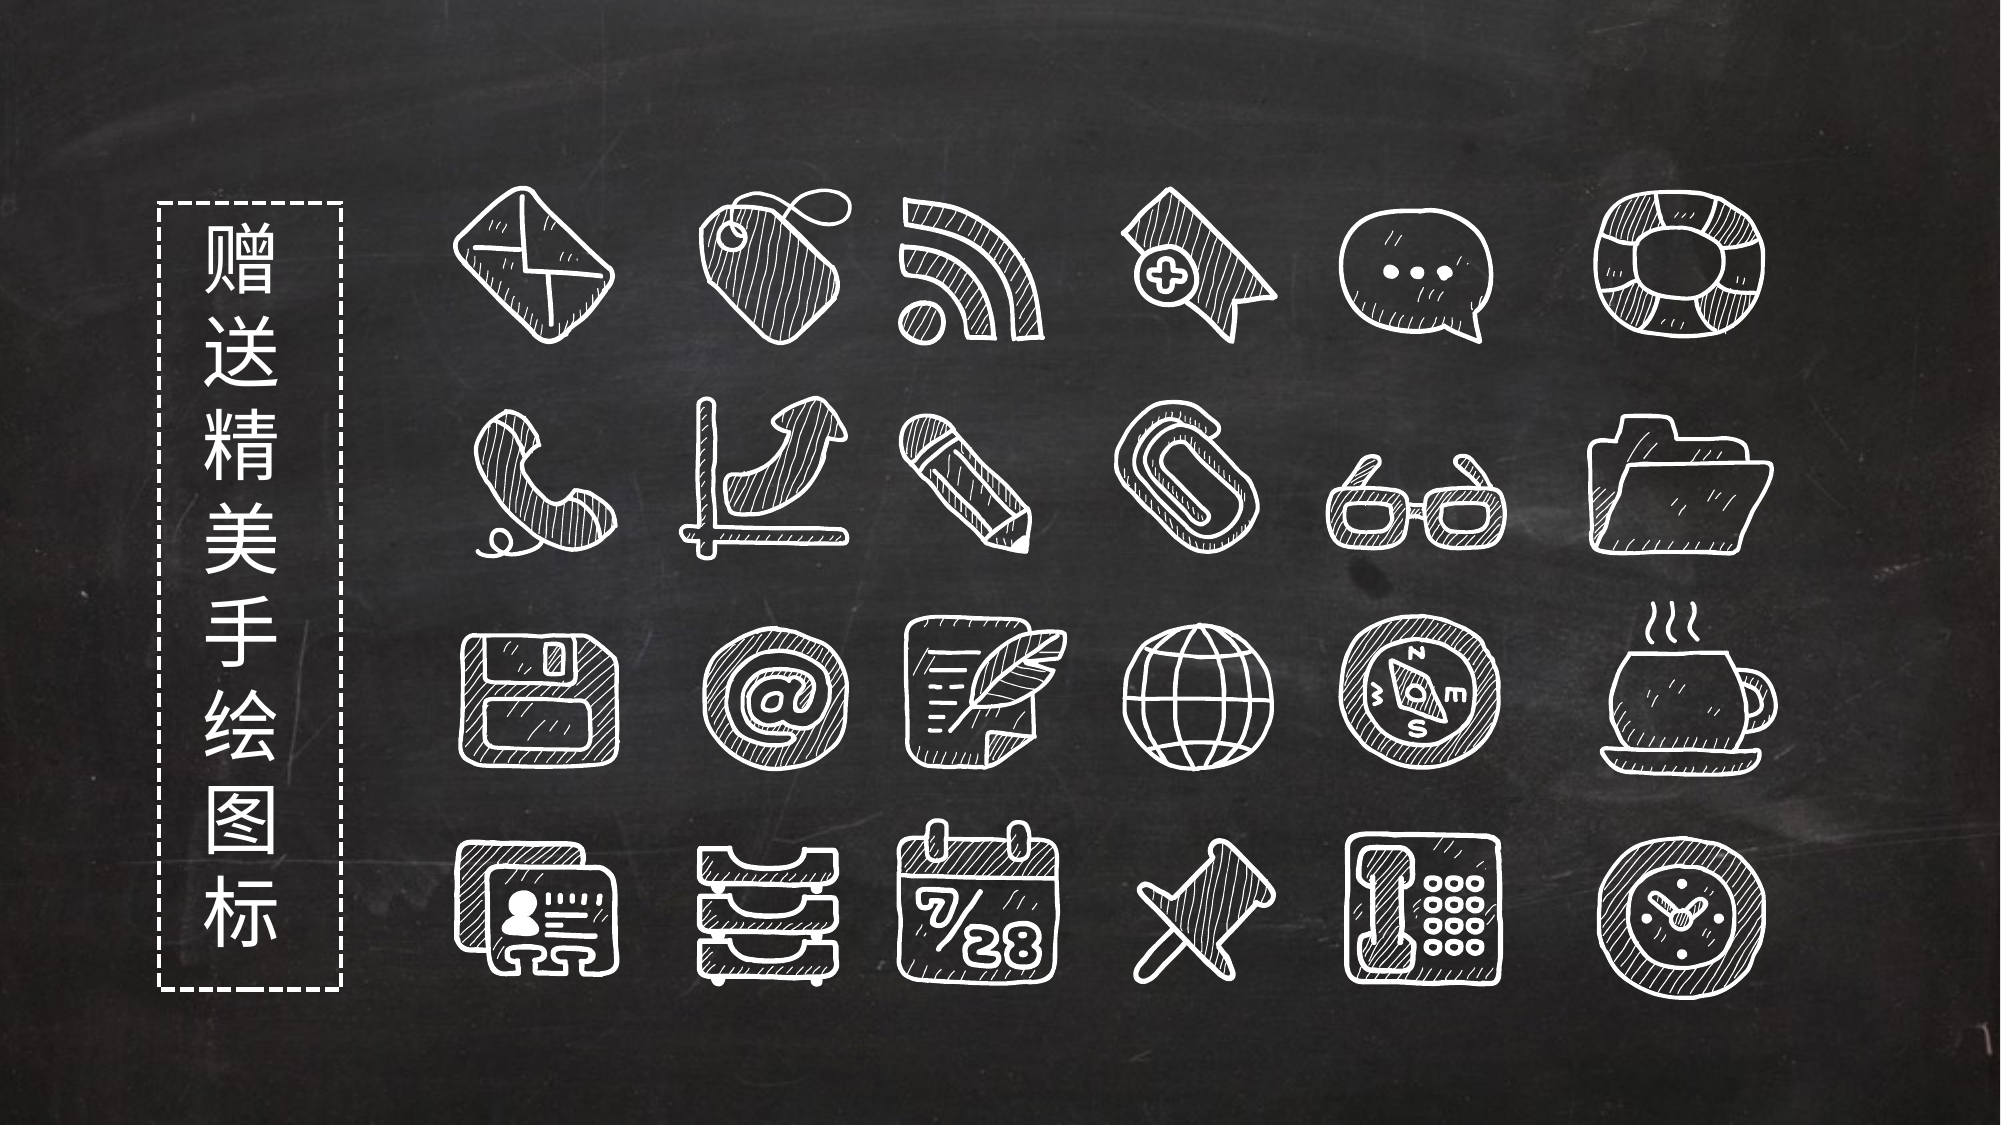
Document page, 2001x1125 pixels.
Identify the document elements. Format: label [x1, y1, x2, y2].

text_box [458, 632, 621, 769]
text_box [1120, 186, 1278, 344]
text_box [898, 197, 1045, 346]
text_box [702, 625, 849, 772]
text_box [473, 408, 618, 559]
text_box [1338, 613, 1501, 770]
text_box [1599, 601, 1778, 777]
text_box [1338, 207, 1494, 344]
text_box [698, 188, 852, 346]
text_box [1122, 622, 1274, 772]
text_box [454, 839, 620, 977]
text_box [896, 818, 1061, 986]
text_box [1133, 838, 1277, 985]
text_box [1325, 453, 1507, 551]
text_box [453, 185, 615, 345]
text_box [696, 845, 840, 987]
text_box [1587, 413, 1774, 556]
text_box [1593, 189, 1766, 339]
text_box [1344, 831, 1504, 987]
text_box [678, 395, 850, 561]
text_box [898, 413, 1032, 554]
text_box [1596, 836, 1766, 1000]
text_box [903, 614, 1067, 770]
text_box [159, 203, 341, 990]
picture [0, 0, 2001, 1125]
text_box [1114, 399, 1260, 554]
